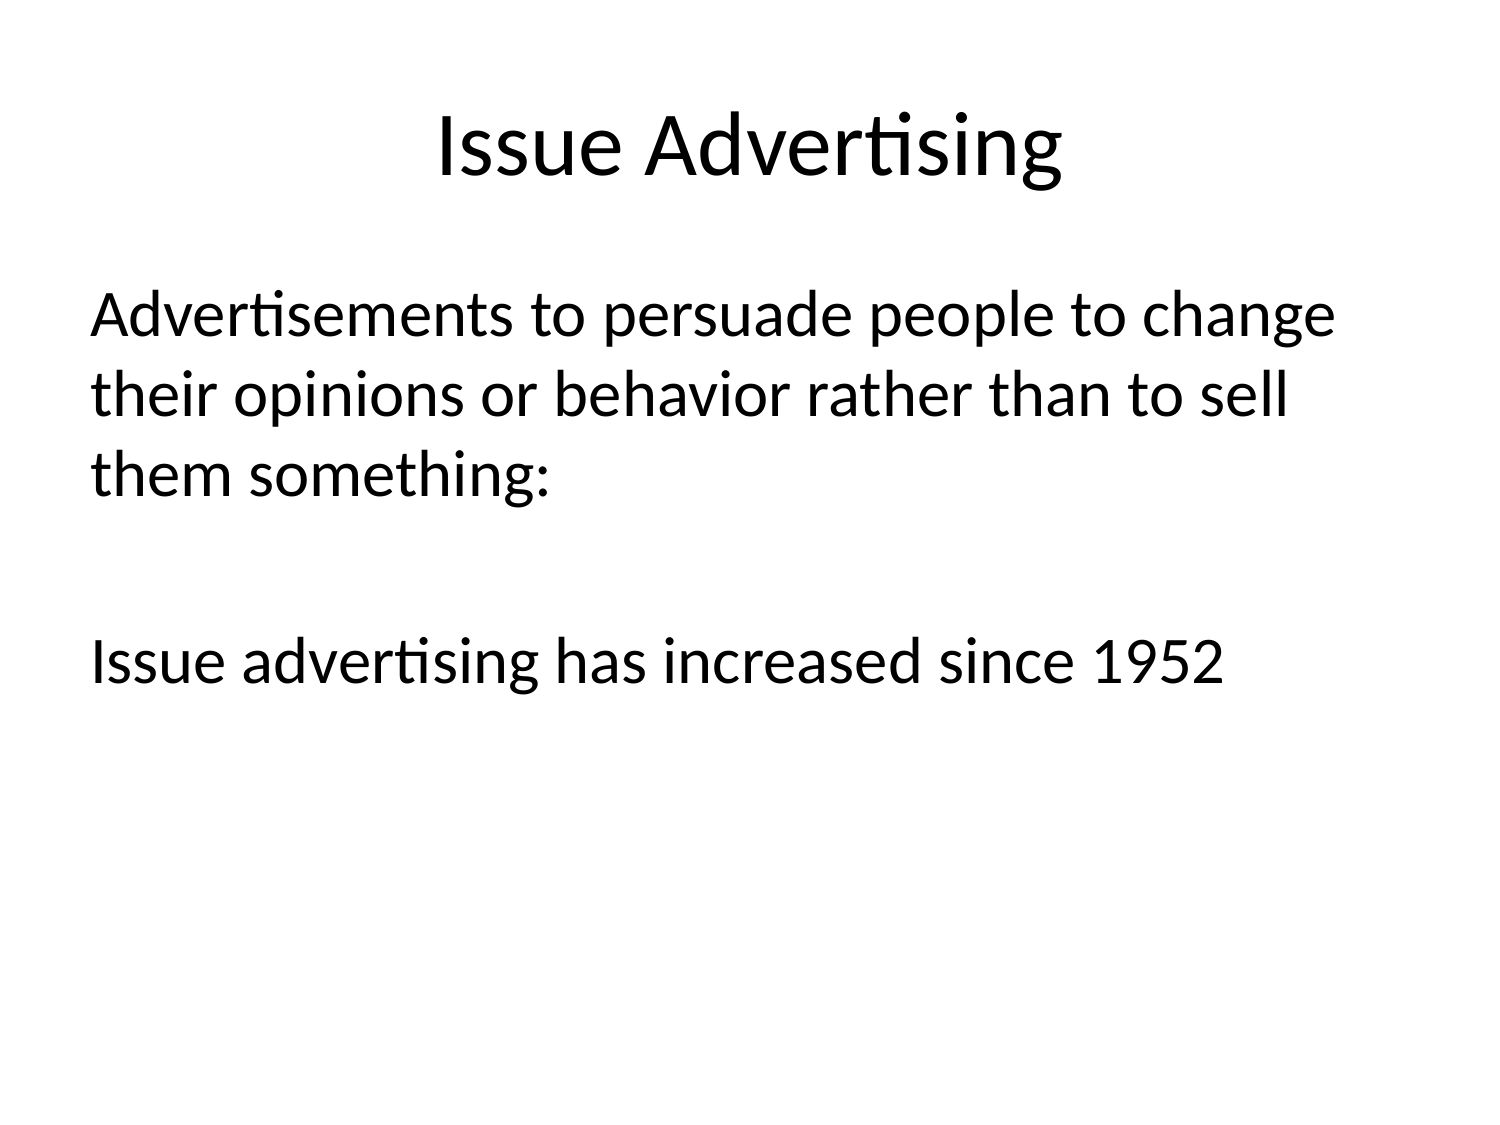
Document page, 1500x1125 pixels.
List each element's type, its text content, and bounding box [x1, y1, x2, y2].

list Advertisements to persuade people to change their opinions or behavior rather than to sell them something: Issue advertising has increased since 1952 [75, 262, 1425, 1005]
title Issue Advertising [75, 45, 1425, 233]
